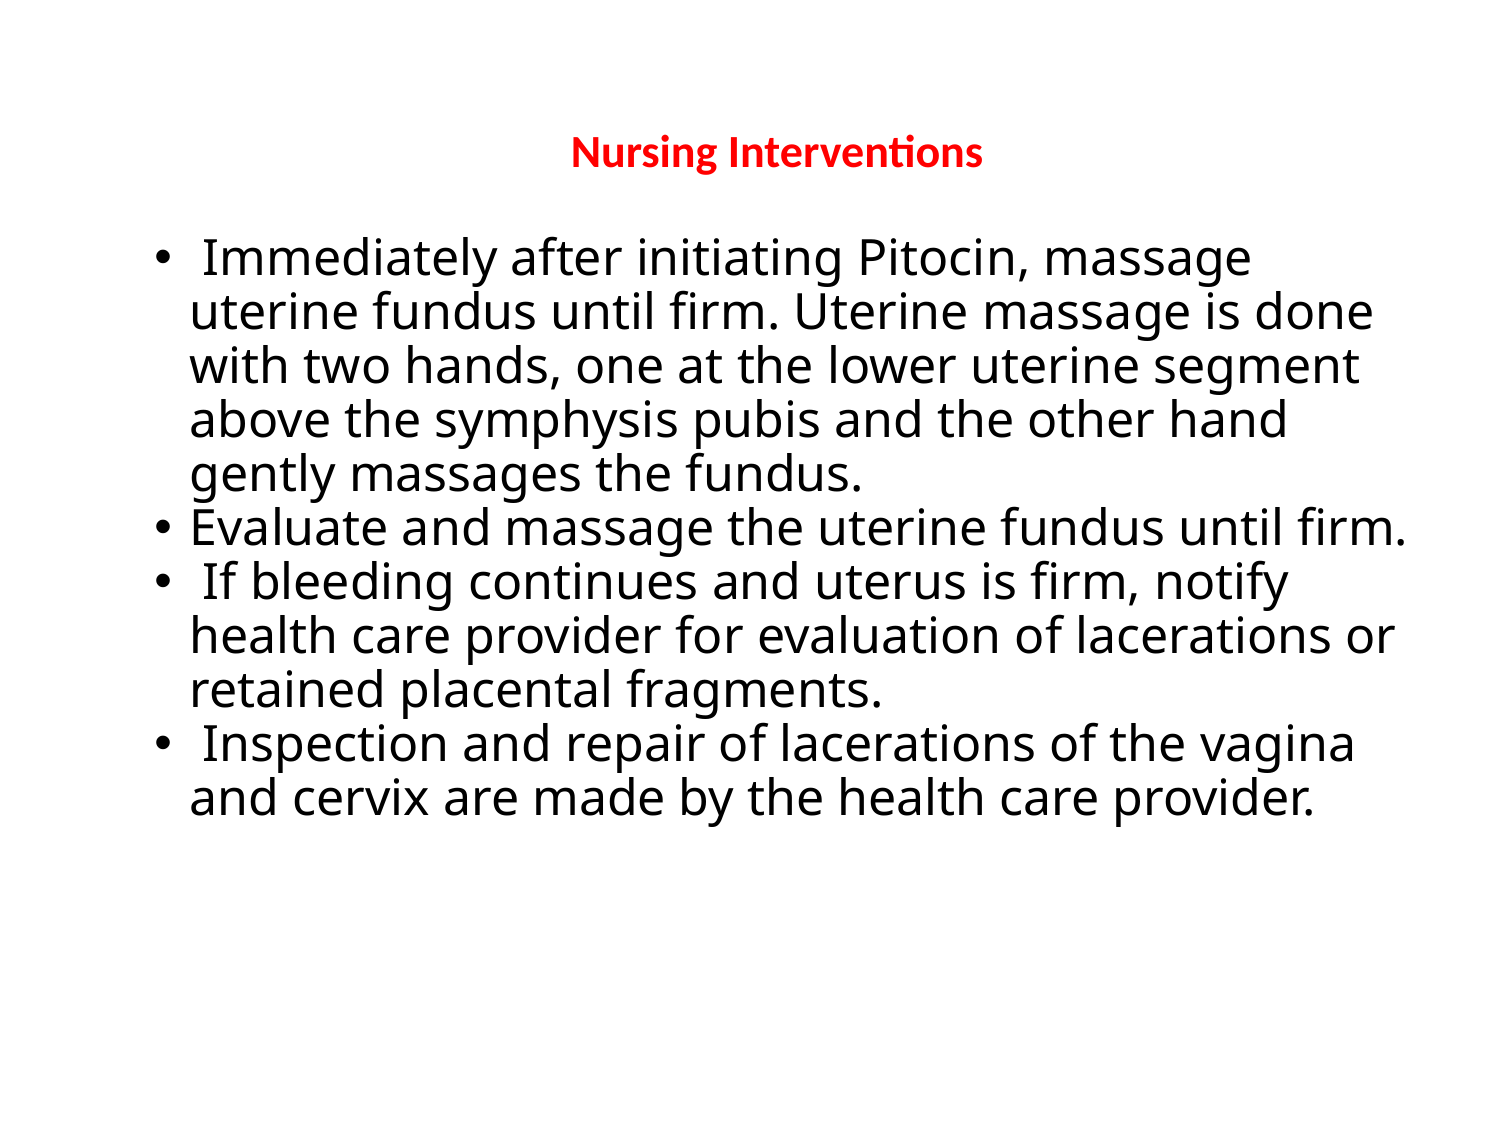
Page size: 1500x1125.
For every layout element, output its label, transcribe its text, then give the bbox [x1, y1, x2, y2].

text_box Immediately after initiating Pitocin, massage uterine fundus until firm. Uterine massage is done with two hands, one at the lower uterine segment above the symphysis pubis and the other hand gently massages the fundus. Evaluate and massage the uterine fundus until firm. If bleeding continues and uterus is firm, notify health care provider for evaluation of lacerations or retained placental fragments. Inspection and repair of lacerations of the vagina and cervix are made by the health care provider. [99, 224, 1425, 834]
subtitle Nursing Interventions [174, 50, 1390, 224]
